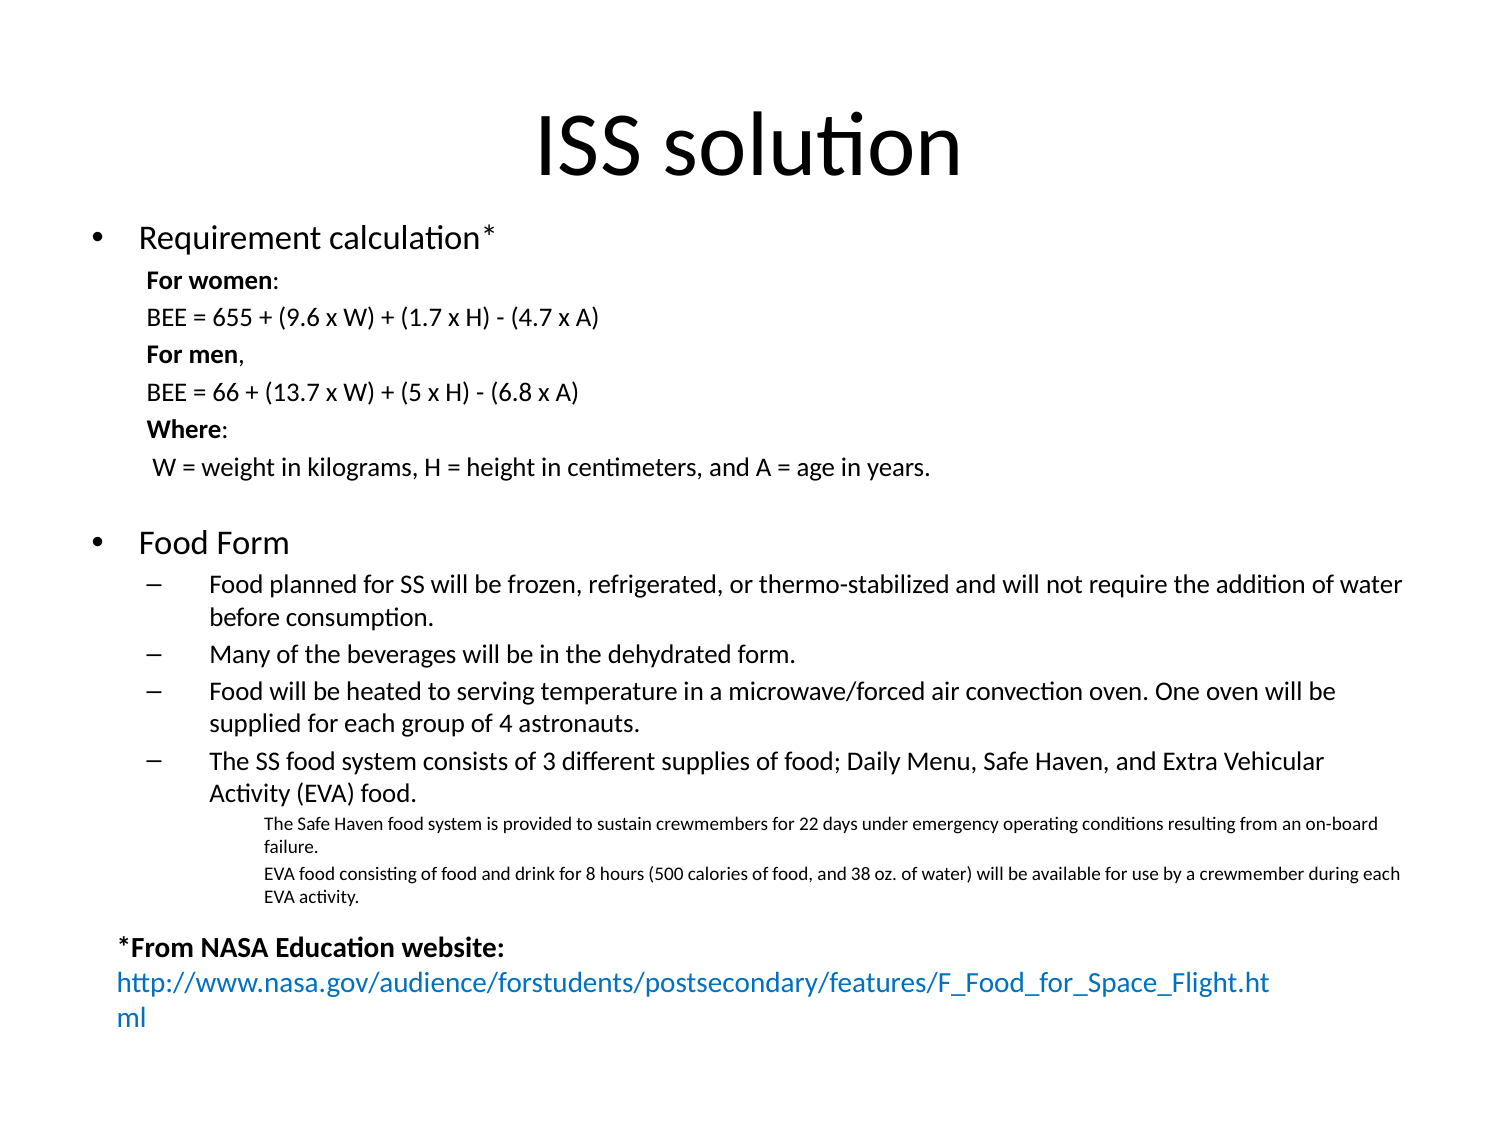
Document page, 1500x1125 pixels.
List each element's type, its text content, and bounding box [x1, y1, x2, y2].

list Requirement calculation* For women: BEE = 655 + (9.6 x W) + (1.7 x H) - (4.7 x A) For men, BEE = 66 + (13.7 x W) + (5 x H) - (6.8 x A) Where: W = weight in kilograms, H = height in centimeters, and A = age in years. Food Form Food planned for SS will be frozen, refrigerated, or thermo-stabilized and will not require the addition of water before consumption. Many of the beverages will be in the dehydrated form. Food will be heated to serving temperature in a microwave/forced air convection oven. One oven will be supplied for each group of 4 astronauts. The SS food system consists of 3 different supplies of food; Daily Menu, Safe Haven, and Extra Vehicular Activity (EVA) food. The Safe Haven food system is provided to sustain crewmembers for 22 days under emergency operating conditions resulting from an on-board failure. EVA food consisting of food and drink for 8 hours (500 calories of food, and 38 oz. of water) will be available for use by a crewmember during each EVA activity. [76, 208, 1427, 951]
text_box *From NASA Education website: http://www.nasa.gov/audience/forstudents/postsecondary/features/F_Food_for_Space_Flight.html [101, 921, 1307, 1041]
title ISS solution [75, 45, 1425, 233]
